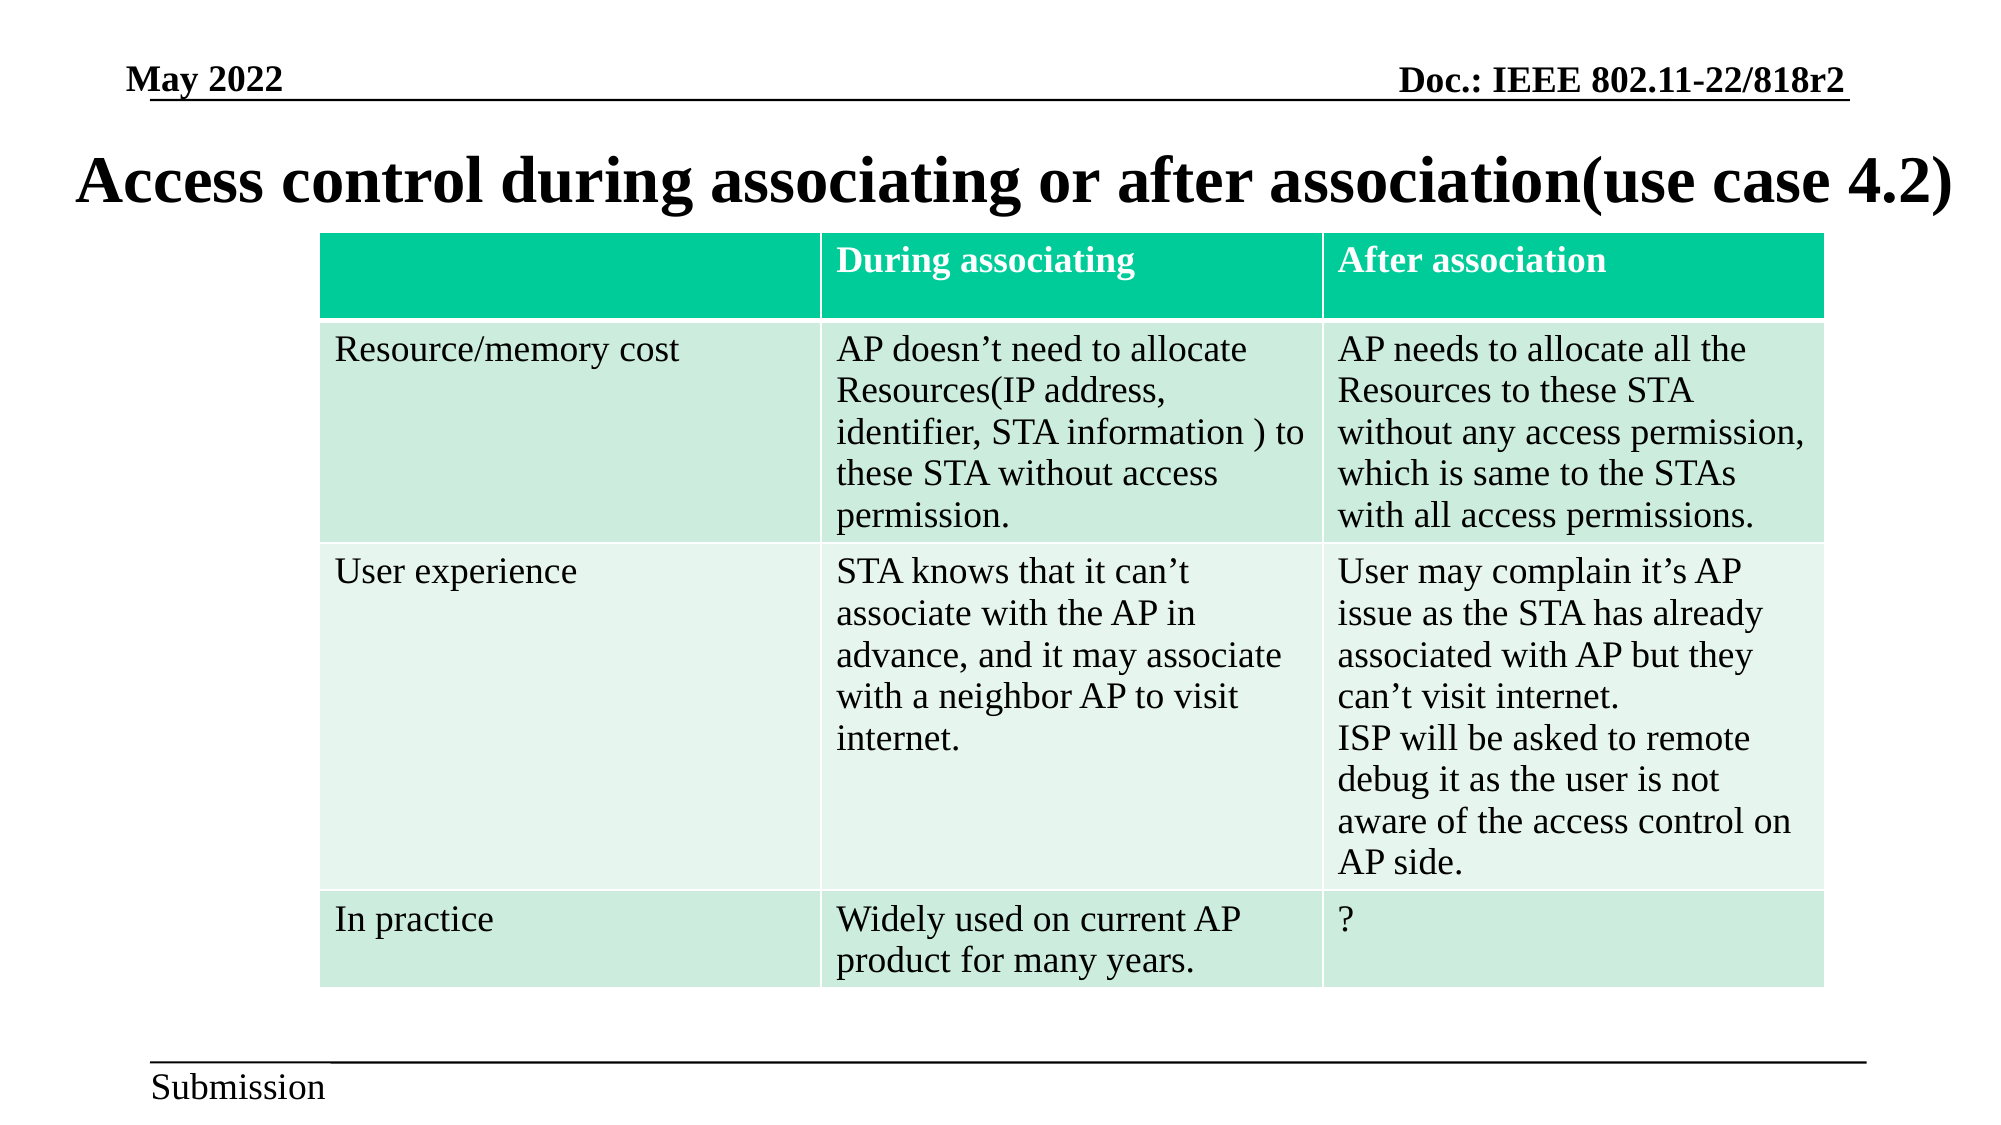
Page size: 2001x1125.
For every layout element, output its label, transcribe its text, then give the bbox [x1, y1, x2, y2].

table_cell In practice [320, 891, 820, 987]
table_cell User may complain it’s AP issue as the STA has already associated with AP but they can’t visit internet. ISP will be asked to remote debug it as the user is not aware of the access control on AP side. [1324, 544, 1824, 889]
table_cell ? [1324, 891, 1824, 987]
table_header After association [1324, 233, 1824, 318]
table_cell STA knows that it can’t associate with the AP in advance, and it may associate with a neighbor AP to visit internet. [822, 544, 1322, 889]
title Access control during associating or after association(use case 4.2) [32, 97, 2000, 254]
table_cell Widely used on current AP product for many years. [822, 891, 1322, 987]
table_header During associating [822, 233, 1322, 318]
table_cell User experience [320, 544, 820, 889]
table_cell AP needs to allocate all the Resources to these STA without any access permission, which is same to the STAs with all access permissions. [1324, 323, 1824, 542]
table_cell Resource/memory cost [320, 323, 820, 542]
table_cell AP doesn’t need to allocate Resources(IP address, identifier, STA information ) to these STA without access permission. [822, 323, 1322, 542]
table_header [320, 233, 820, 318]
